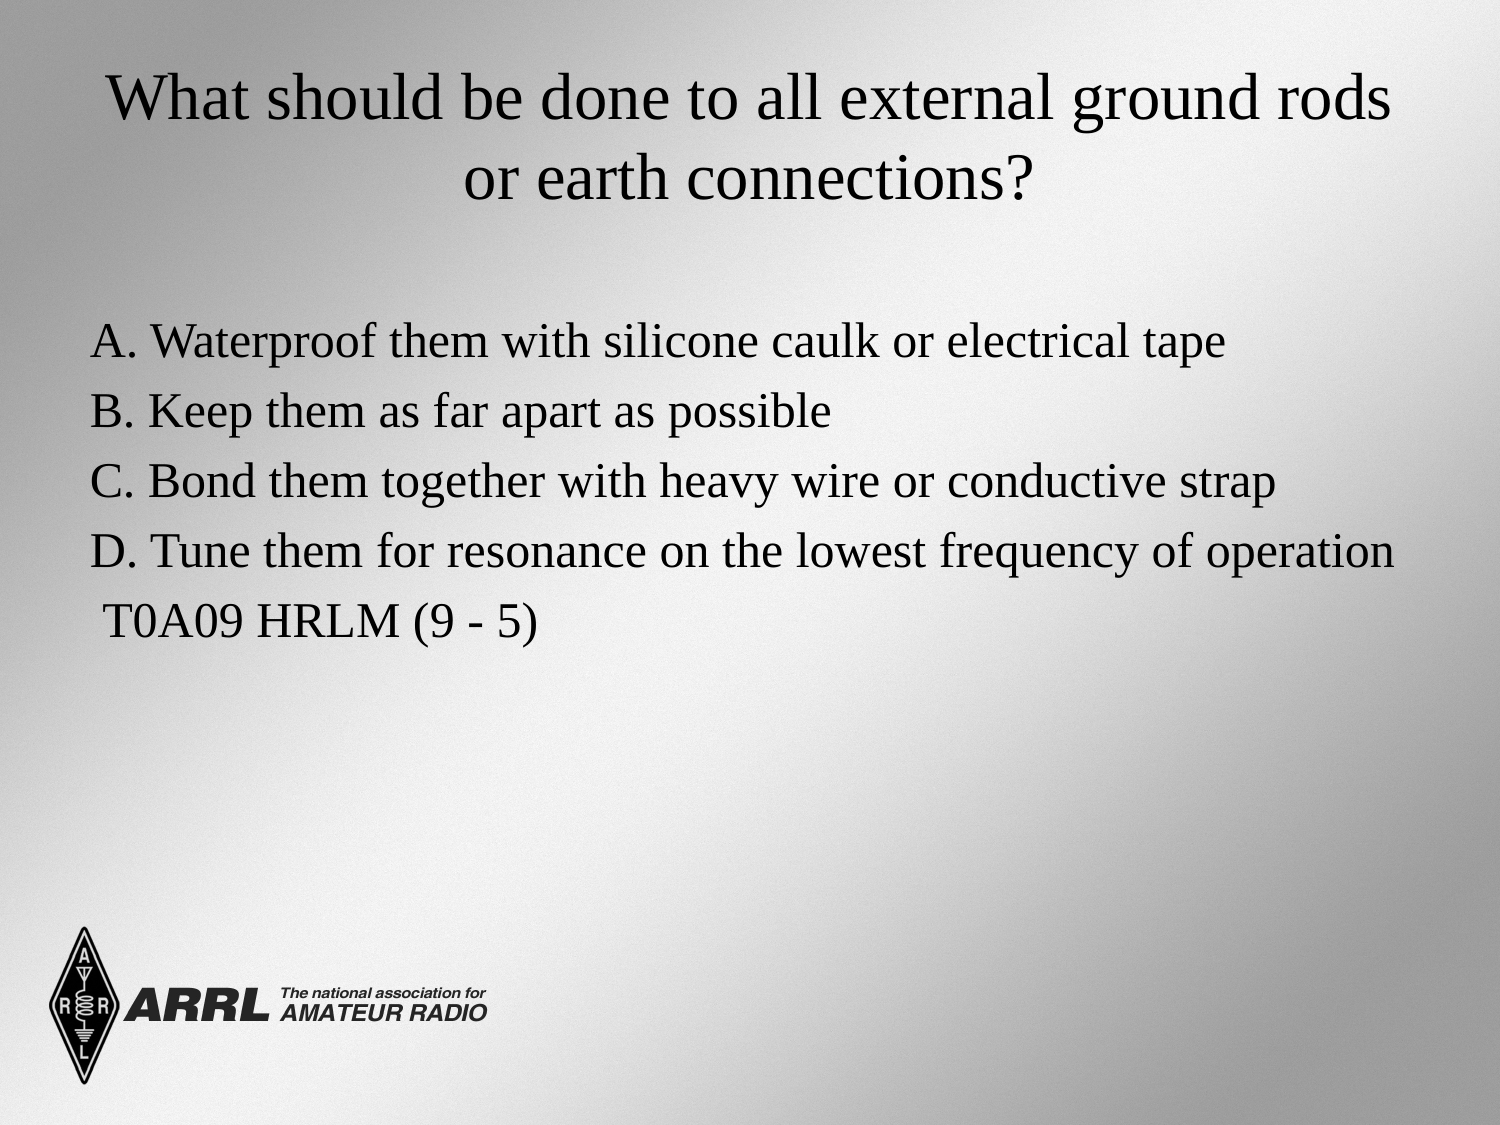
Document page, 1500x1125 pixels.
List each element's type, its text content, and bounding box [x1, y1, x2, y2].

picture [0, 0, 1500, 1125]
title What should be done to all external ground rods or earth connections? [75, 45, 1425, 233]
list A. Waterproof them with silicone caulk or electrical tape B. Keep them as far apart as possible C. Bond them together with heavy wire or conductive strap D. Tune them for resonance on the lowest frequency of operation T0A09 HRLM (9 - 5) [75, 299, 1425, 1005]
